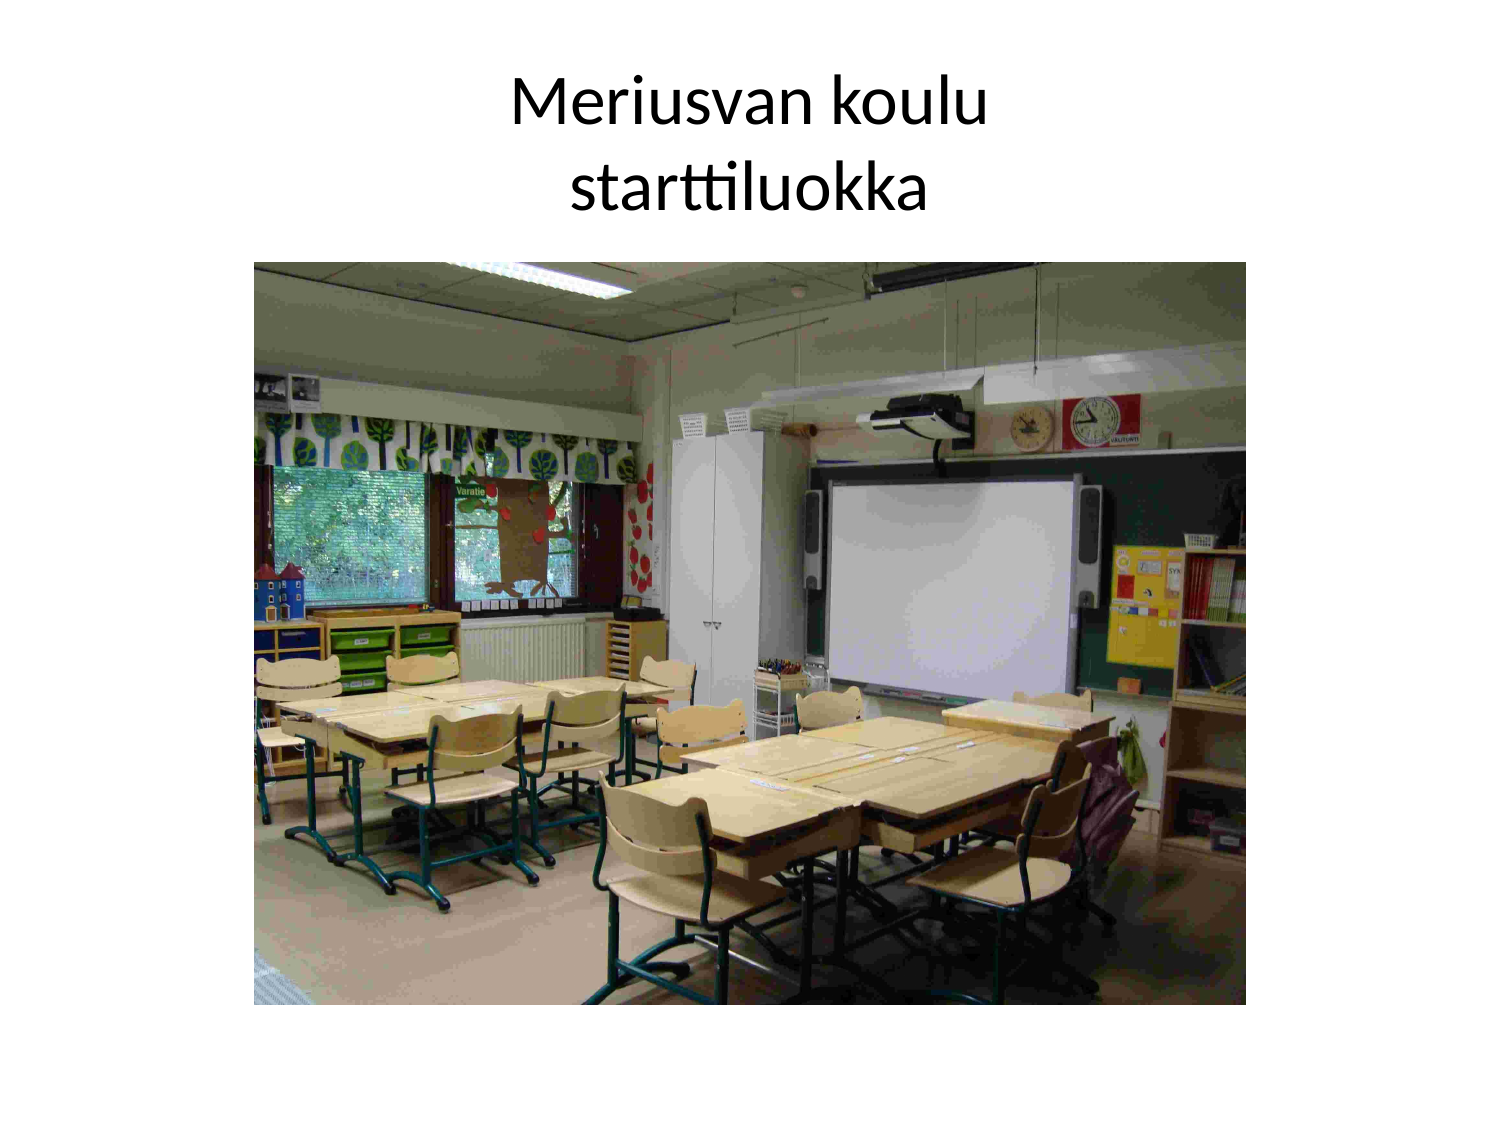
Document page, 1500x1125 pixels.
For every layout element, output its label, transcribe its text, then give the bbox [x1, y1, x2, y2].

title Meriusvan koulu starttiluokka [74, 44, 1426, 233]
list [254, 262, 1246, 1006]
